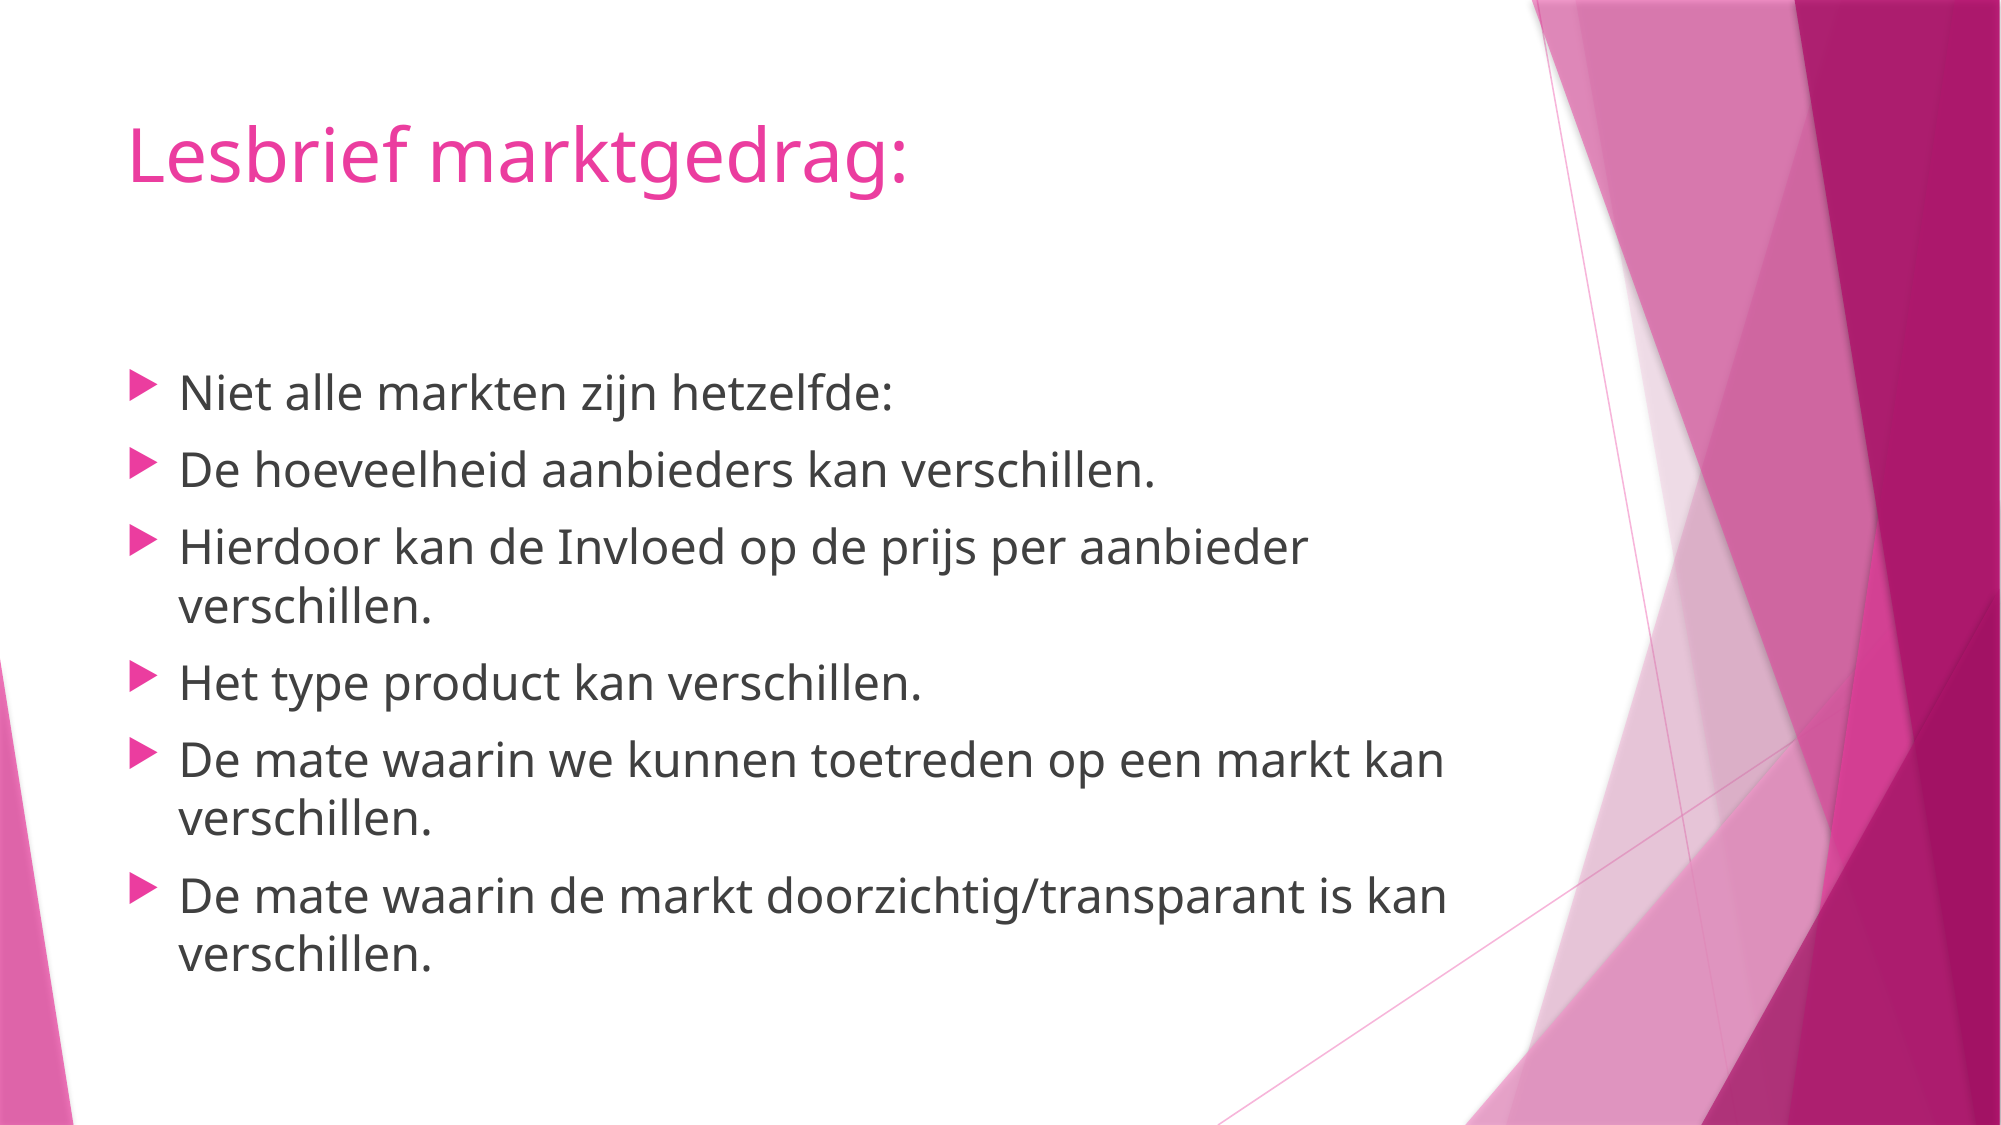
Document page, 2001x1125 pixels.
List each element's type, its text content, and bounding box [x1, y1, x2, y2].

list Niet alle markten zijn hetzelfde: De hoeveelheid aanbieders kan verschillen. Hierdoor kan de Invloed op de prijs per aanbieder verschillen. Het type product kan verschillen. De mate waarin we kunnen toetreden op een markt kan verschillen. De mate waarin de markt doorzichtig/transparant is kan verschillen. [111, 354, 1522, 992]
title Lesbrief marktgedrag: [111, 99, 1522, 317]
